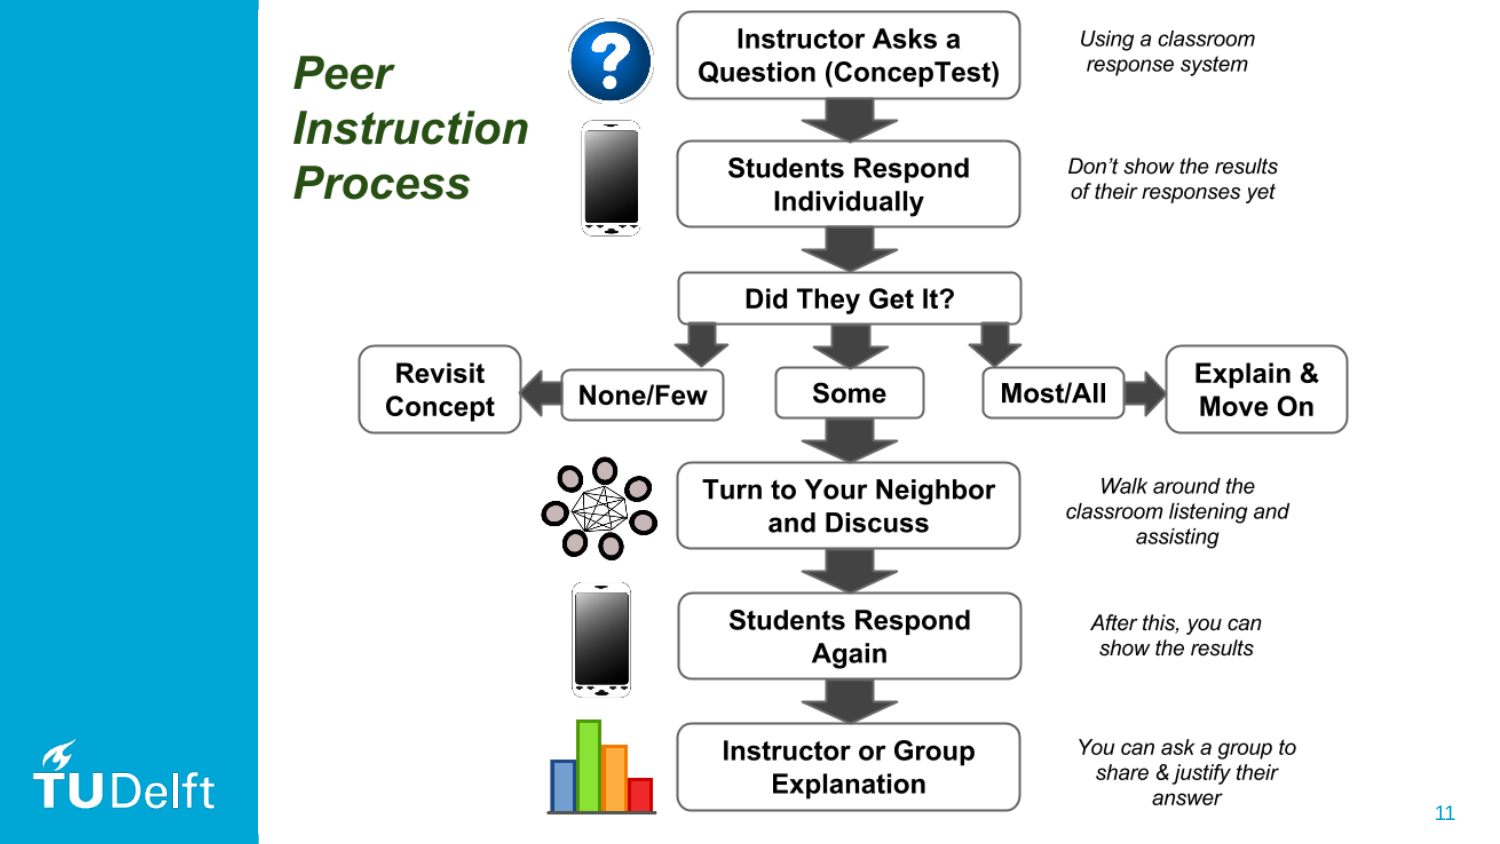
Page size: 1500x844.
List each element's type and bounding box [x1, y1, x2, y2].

list [258, 9, 1357, 834]
